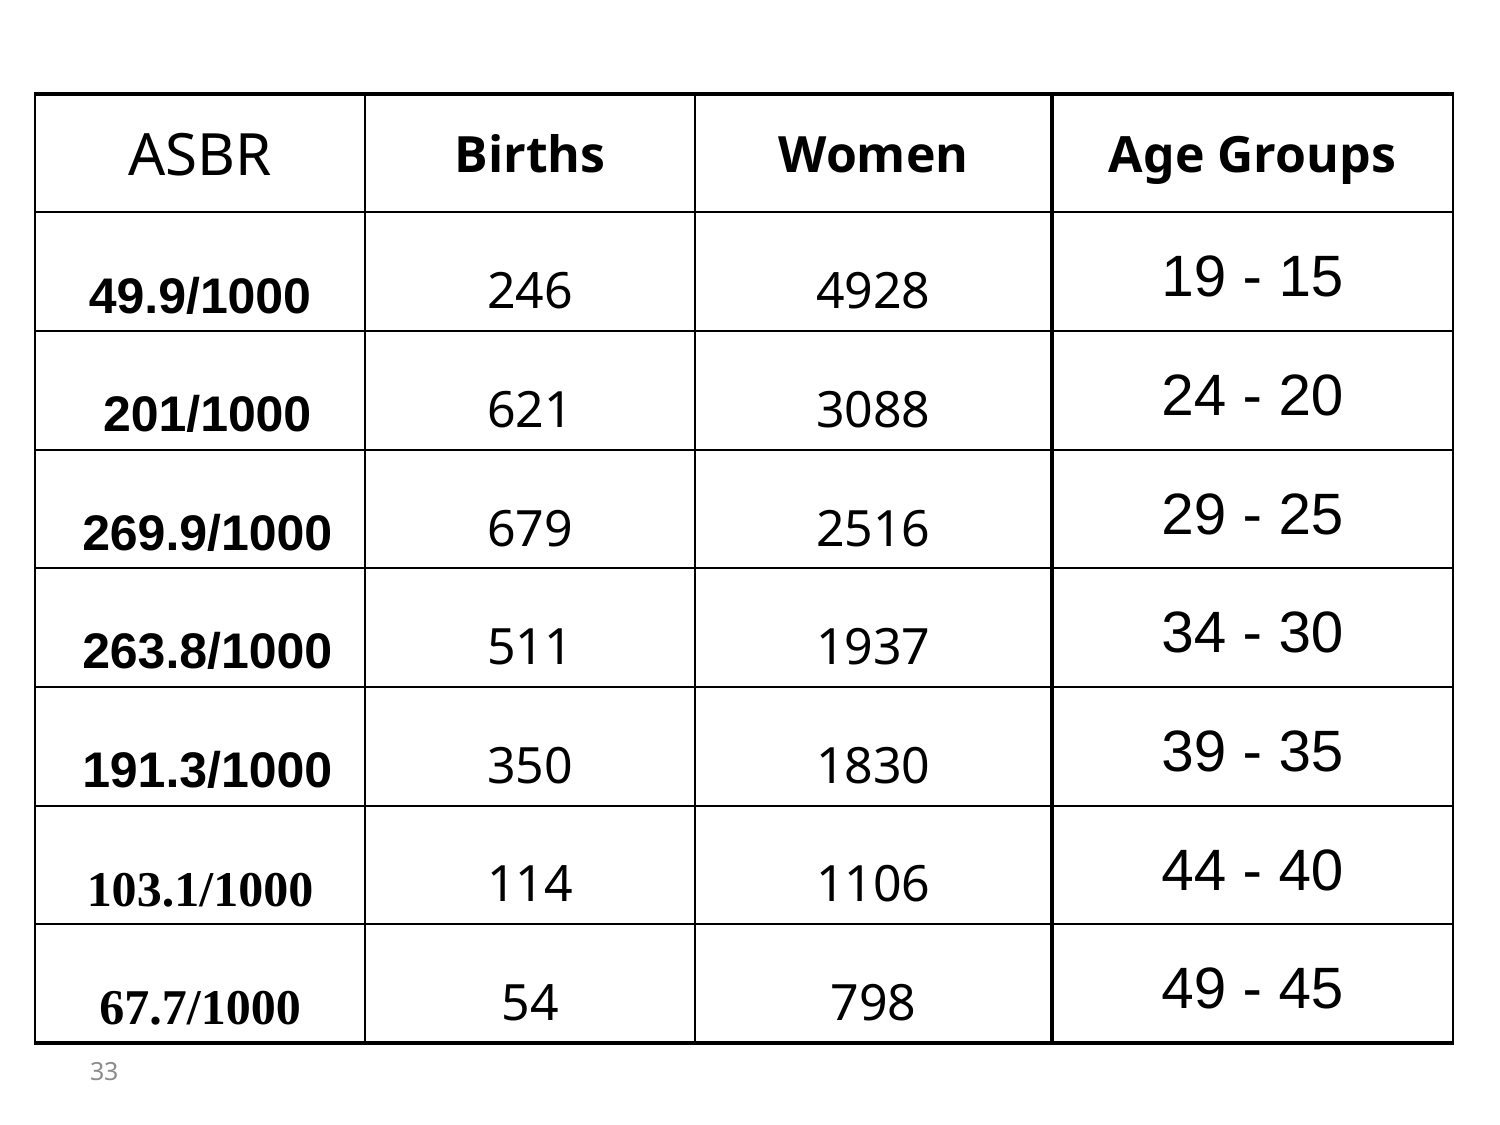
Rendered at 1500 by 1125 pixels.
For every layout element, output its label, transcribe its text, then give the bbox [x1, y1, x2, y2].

table_cell 54 [366, 925, 694, 1041]
table_cell 15 - 19 [1054, 213, 1452, 330]
table_cell 679 [366, 451, 694, 567]
table_cell 40 - 44 [1054, 807, 1452, 923]
table_cell 350 [366, 688, 694, 805]
table_cell 25 - 29 [1054, 451, 1452, 567]
table_cell 20 - 24 [1054, 332, 1452, 449]
table_cell 263.8/1000 [36, 569, 364, 686]
table_cell 1937 [696, 569, 1050, 686]
table_cell 798 [696, 925, 1050, 1041]
table_cell 4928 [696, 213, 1050, 330]
table_cell 30 - 34 [1054, 569, 1452, 686]
table_cell 35 - 39 [1054, 688, 1452, 805]
table_cell 621 [366, 332, 694, 449]
slide_number 33 [75, 1042, 425, 1103]
table_header Women [696, 96, 1050, 211]
table_header Births [366, 96, 694, 211]
table_cell 2516 [696, 451, 1050, 567]
table_cell 3088 [696, 332, 1050, 449]
table_cell 246 [366, 213, 694, 330]
table_cell 269.9/1000 [36, 451, 364, 567]
table_cell 67.7/1000 [36, 925, 364, 1041]
table_cell 103.1/1000 [36, 807, 364, 923]
table_header ASBR [36, 96, 364, 211]
table_cell 1106 [696, 807, 1050, 923]
table_cell 511 [366, 569, 694, 686]
table_cell 45 - 49 [1054, 925, 1452, 1041]
table_cell 114 [366, 807, 694, 923]
table_cell 49.9/1000 [36, 213, 364, 330]
table_cell 1830 [696, 688, 1050, 805]
table_cell 191.3/1000 [36, 688, 364, 805]
table_cell 201/1000 [36, 332, 364, 449]
table_header Age Groups [1054, 96, 1452, 211]
